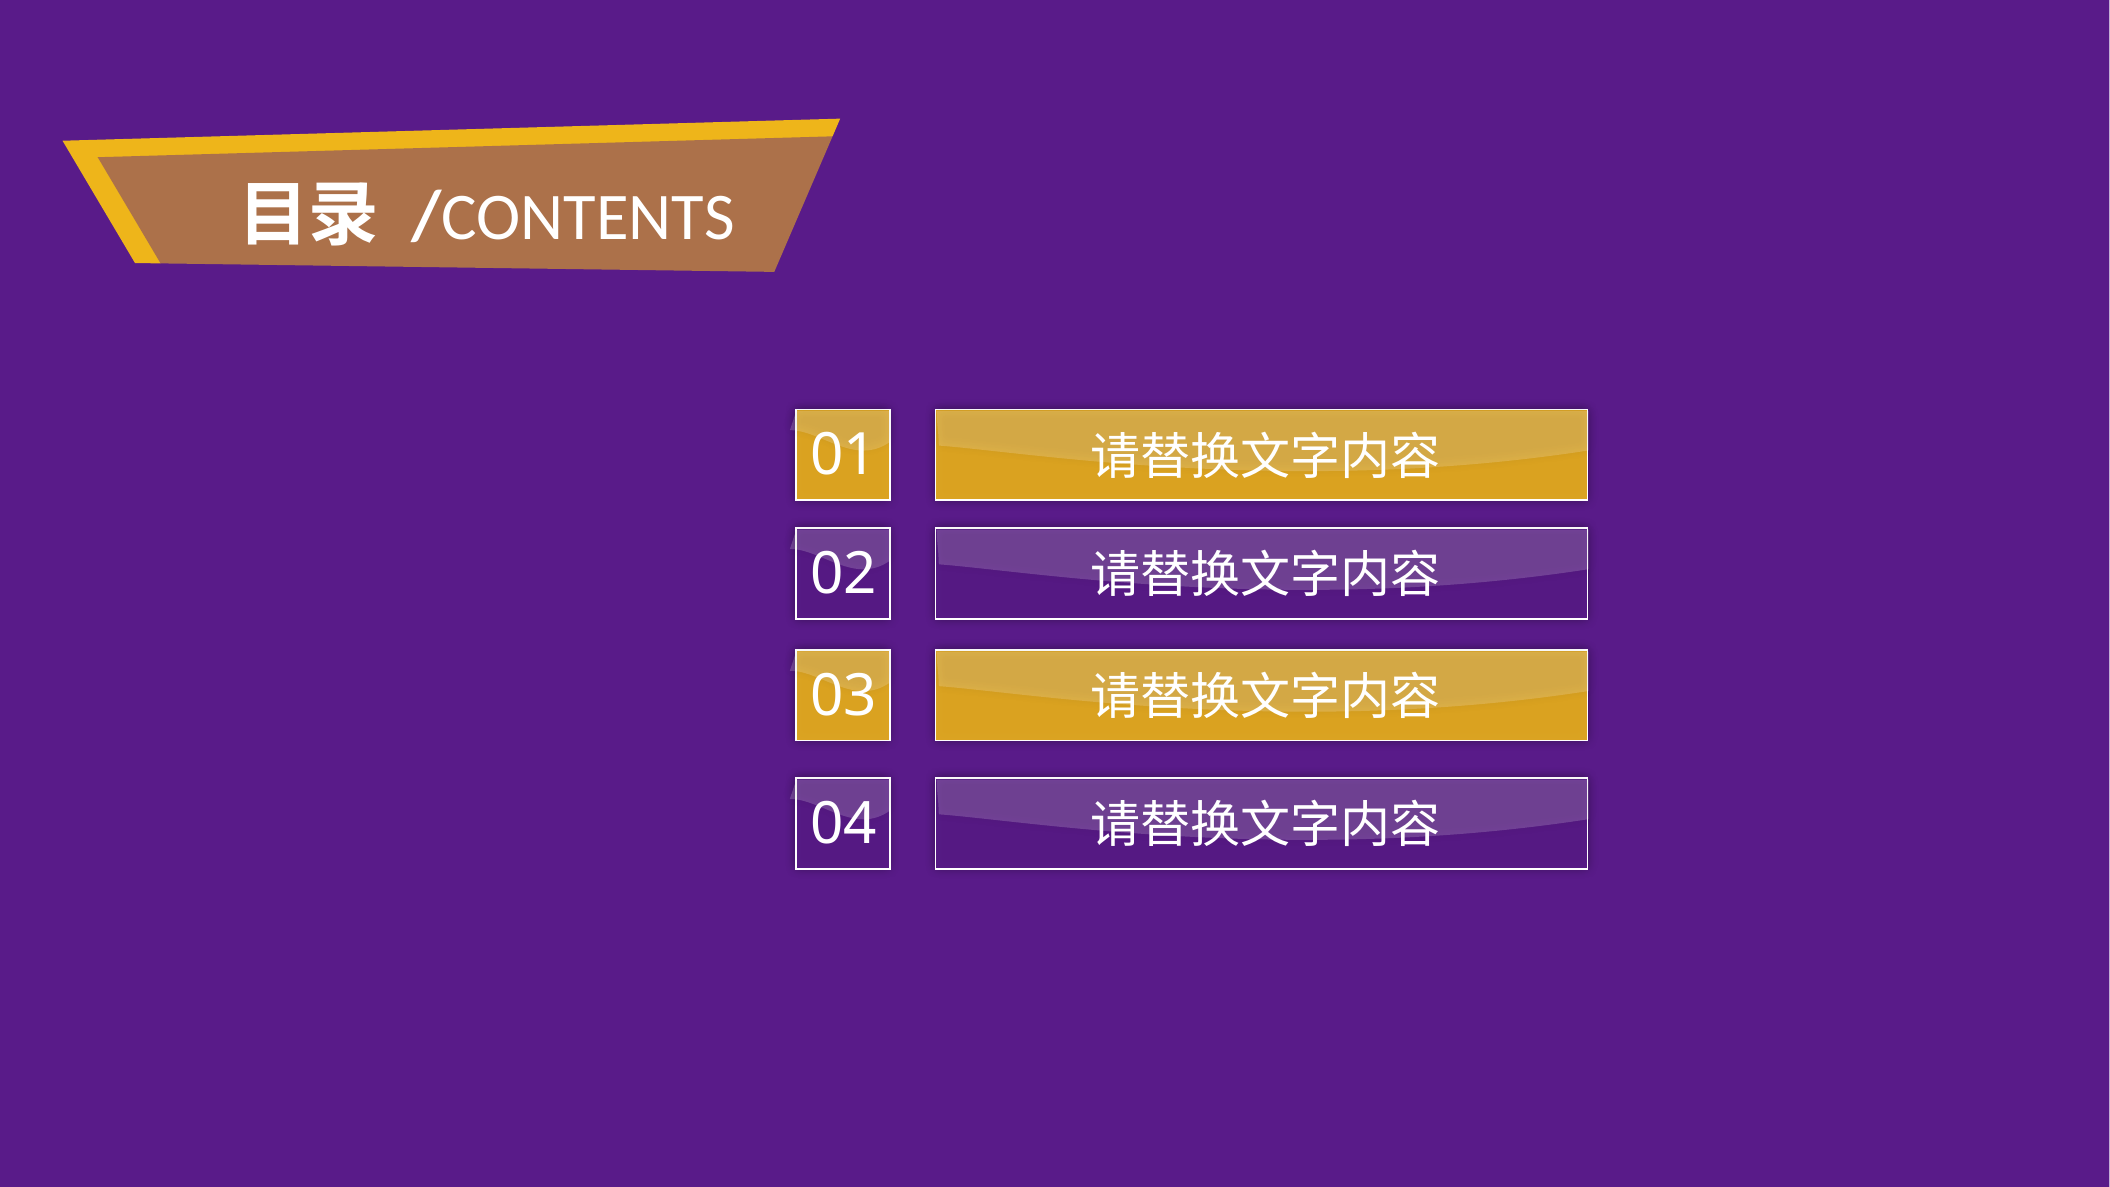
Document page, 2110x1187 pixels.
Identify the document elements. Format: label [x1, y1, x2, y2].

text_box [935, 777, 1589, 869]
text_box [0, 0, 2110, 1187]
text_box [789, 408, 891, 501]
text_box [62, 118, 876, 289]
text_box [935, 527, 1589, 619]
text_box [935, 649, 1589, 741]
text_box [789, 777, 891, 869]
text_box [789, 649, 891, 741]
text_box [935, 409, 1589, 501]
text_box [789, 527, 891, 619]
